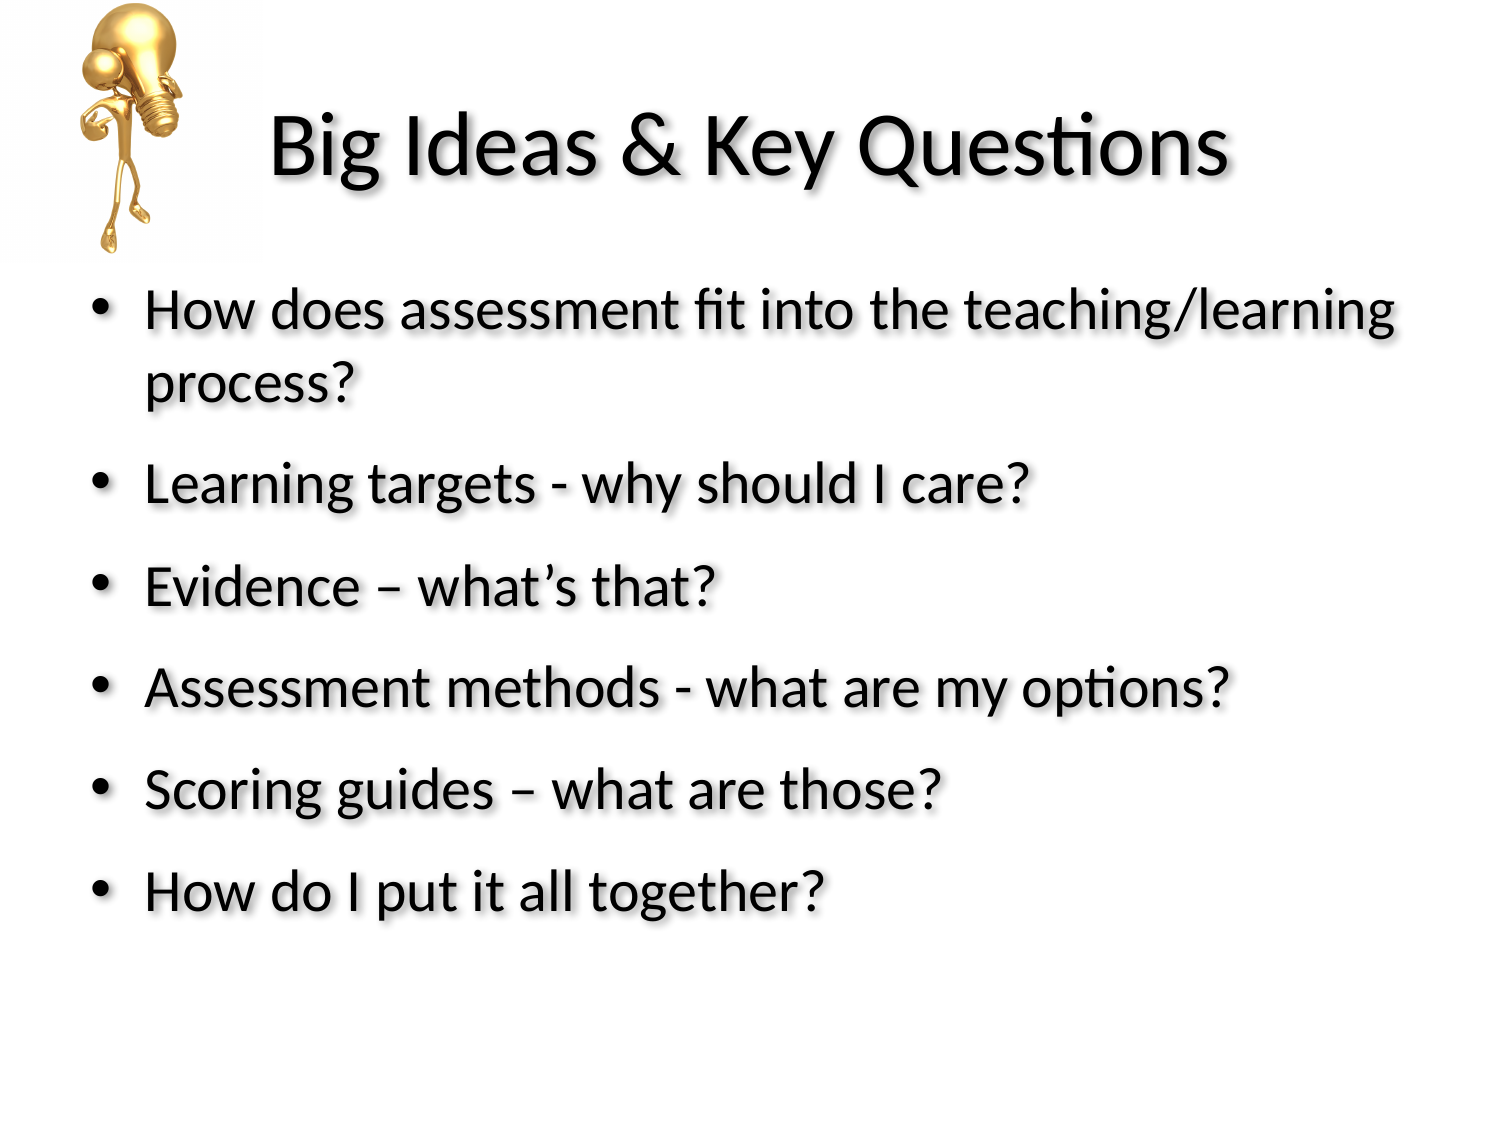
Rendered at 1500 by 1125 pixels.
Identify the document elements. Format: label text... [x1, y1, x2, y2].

title Big Ideas & Key Questions [266, 45, 1425, 233]
picture [0, 0, 263, 263]
list How does assessment fit into the teaching/learning process? Learning targets - why should I care? Evidence – what’s that? Assessment methods - what are my options? Scoring guides – what are those? How do I put it all together? [75, 262, 1450, 1005]
